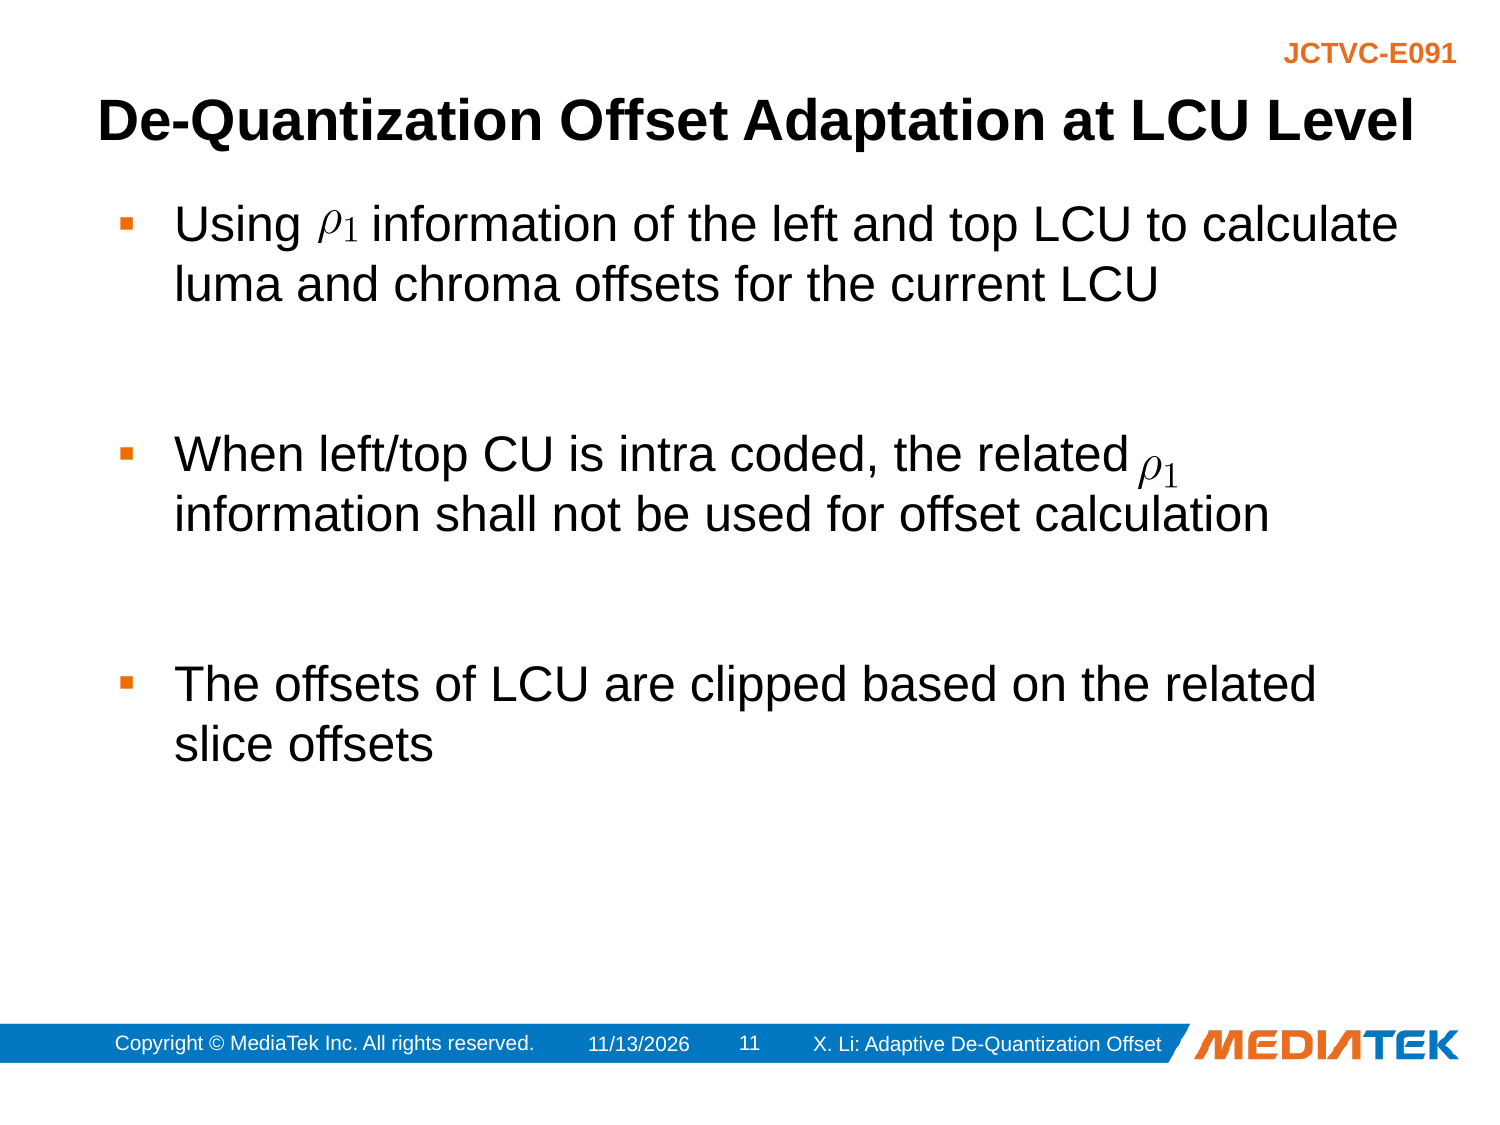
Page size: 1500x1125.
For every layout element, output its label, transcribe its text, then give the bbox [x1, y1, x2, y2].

title De-Quantization Offset Adaptation at LCU Level [81, 62, 1454, 172]
picture [0, 1023, 99, 1063]
slide_number 10 [711, 1022, 789, 1090]
picture [789, 1023, 1459, 1063]
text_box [1136, 453, 1179, 493]
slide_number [573, 1022, 711, 1090]
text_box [316, 207, 359, 247]
footer Copyright © MediaTek Inc. All rights reserved. [99, 1022, 573, 1090]
list Using information of the left and top LCU to calculate luma and chroma offsets for the current LCU When left/top CU is intra coded, the related information shall not be used for offset calculation The offsets of LCU are clipped based on the related slice offsets [102, 184, 1425, 998]
